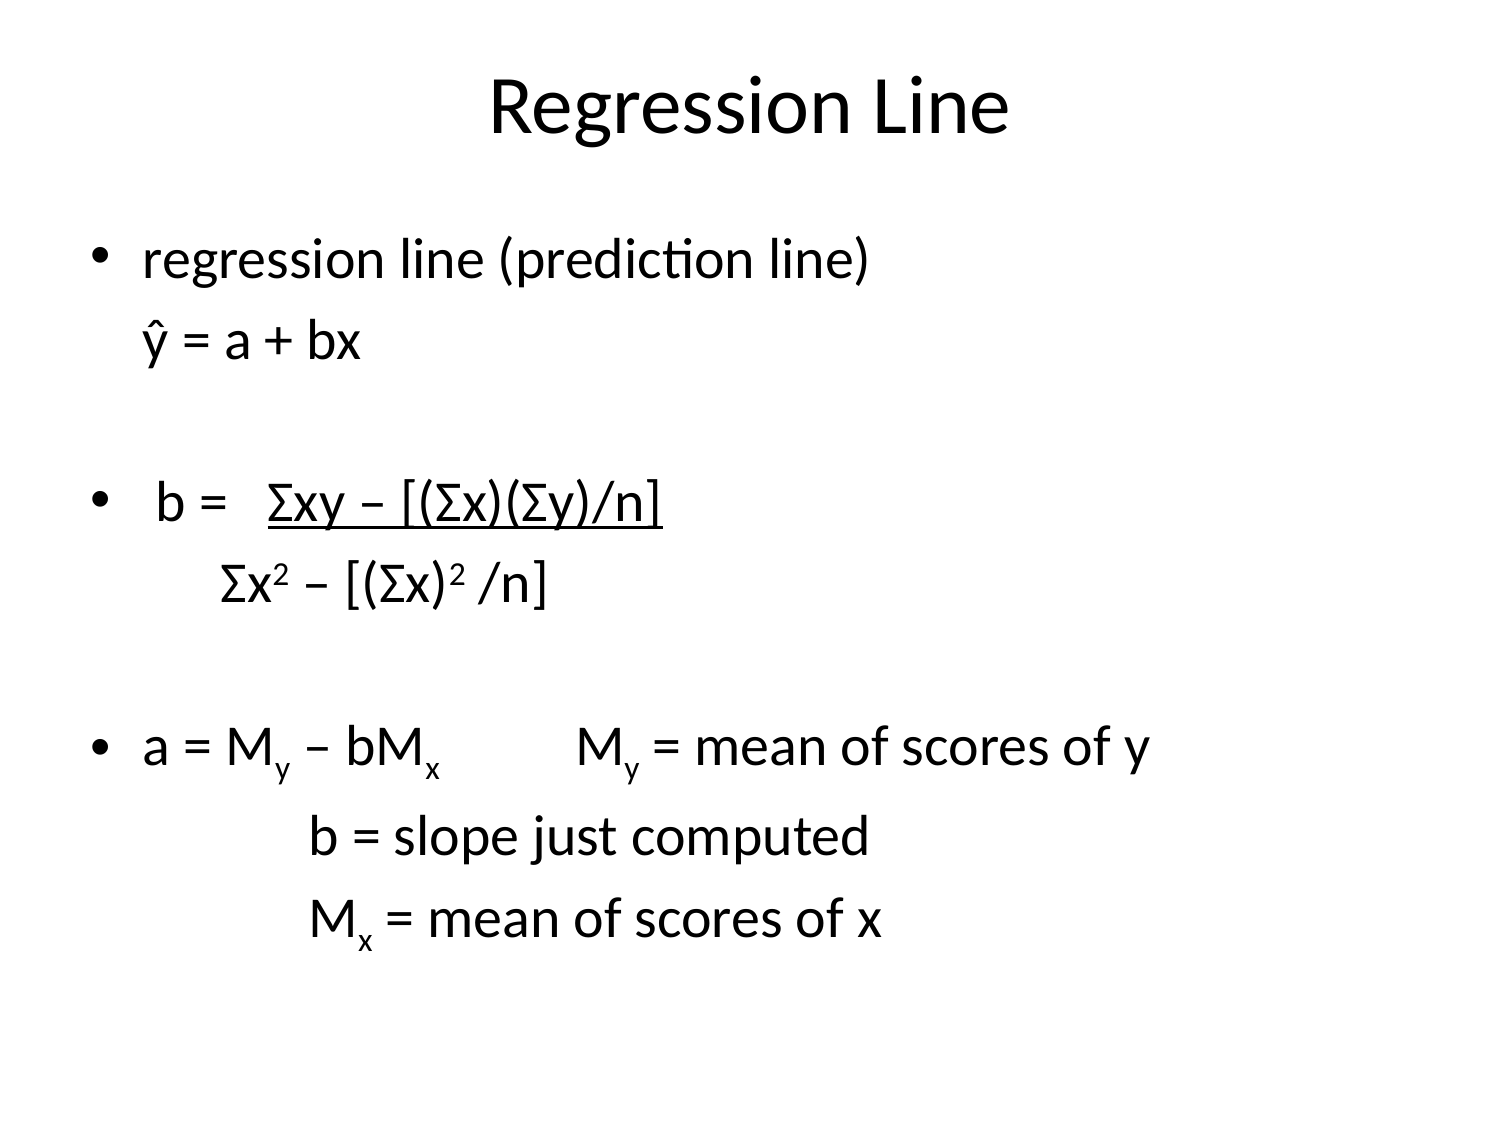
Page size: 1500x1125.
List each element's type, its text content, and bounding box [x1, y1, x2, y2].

title Regression Line [75, 24, 1425, 175]
list regression line (prediction line) ŷ = a + bx b = Σxy – [(Σx)(Σy)/n] Σx2 – [(Σx)2 /n] a = My – bMx My = mean of scores of y b = slope just computed Mx = mean of scores of x [75, 212, 1425, 975]
